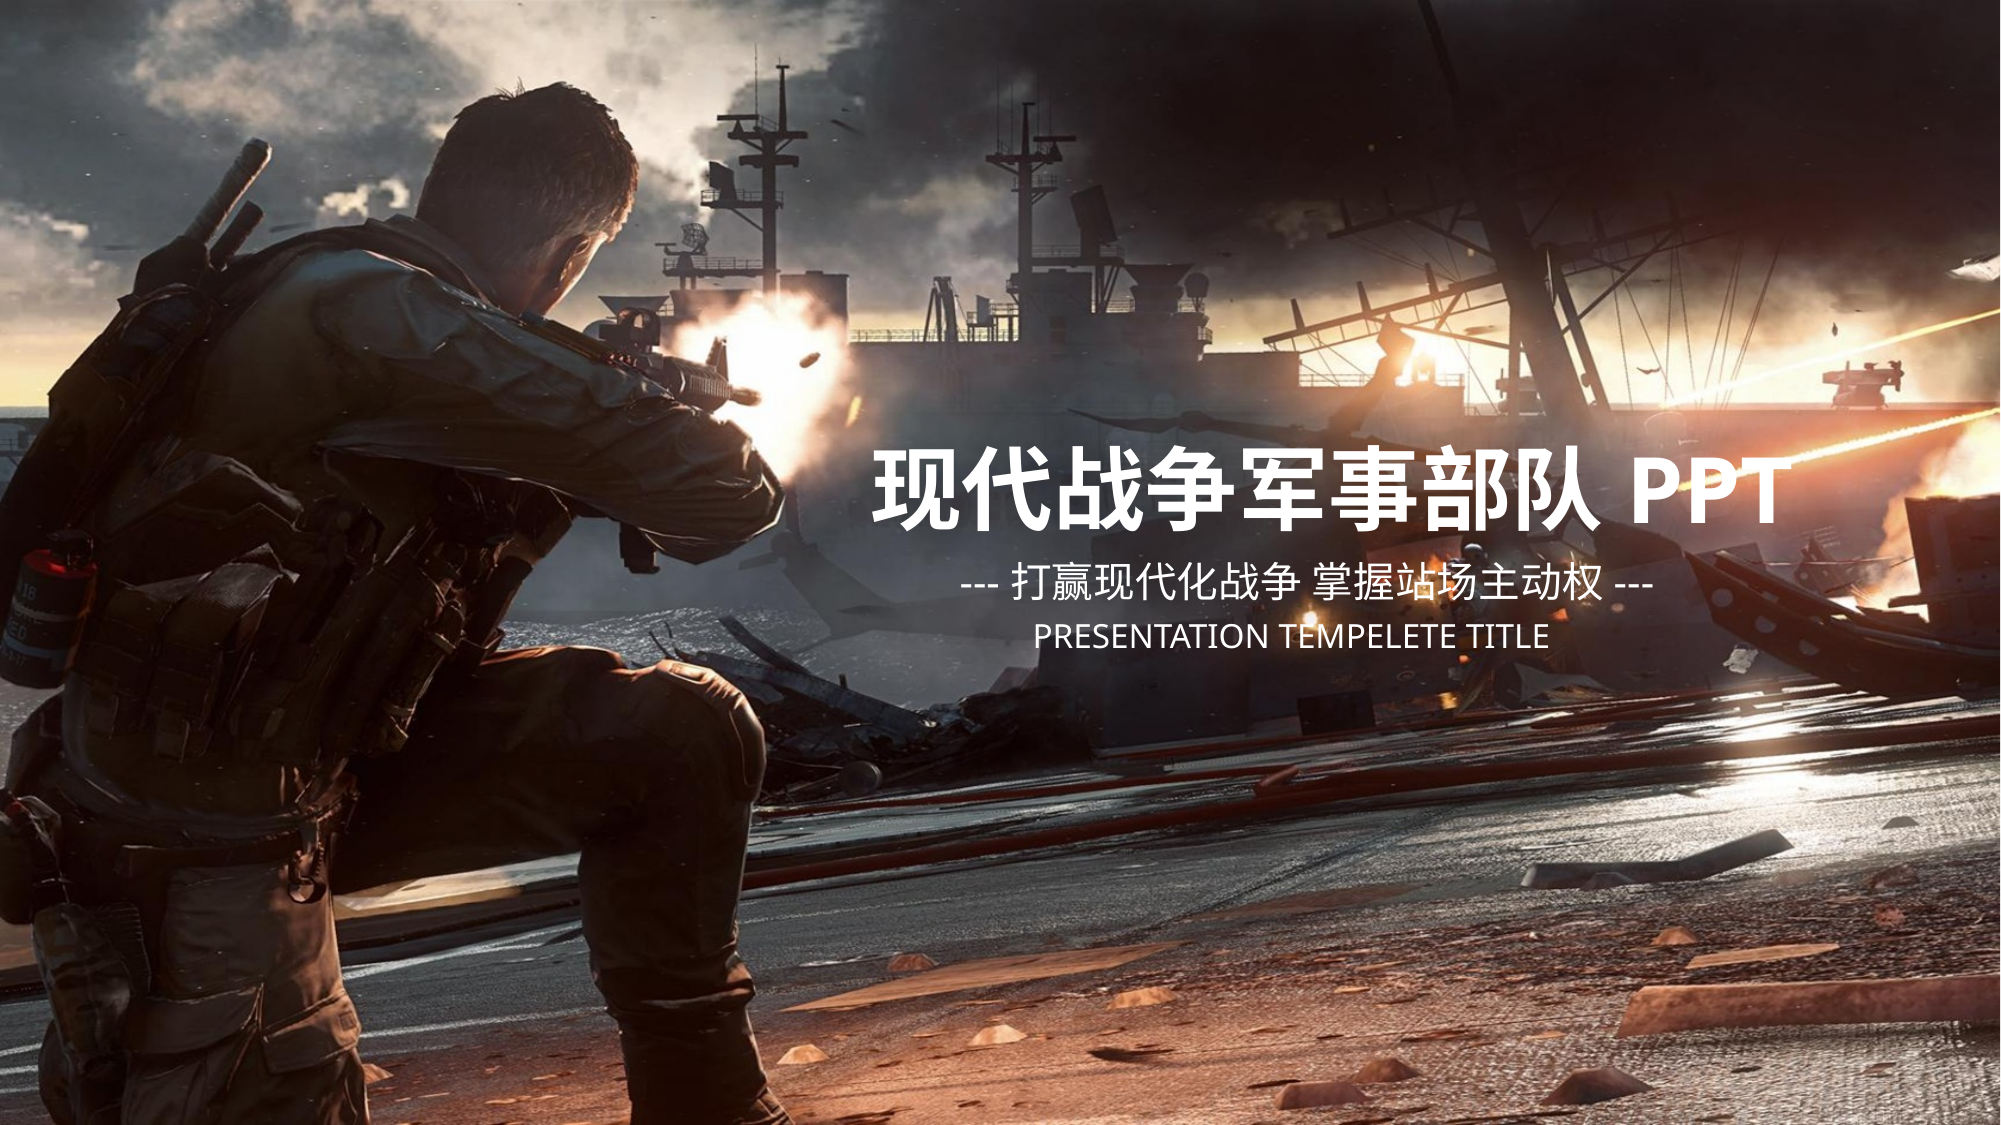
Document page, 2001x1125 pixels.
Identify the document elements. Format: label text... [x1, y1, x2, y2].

text_box ---打赢现代化战争 掌握站场主动权--- [944, 548, 1670, 614]
text_box 现代战争军事部队PPT [855, 424, 1809, 550]
text_box PRESENTATION TEMPELETE TITLE [1032, 615, 1551, 655]
picture [0, 0, 2001, 1125]
